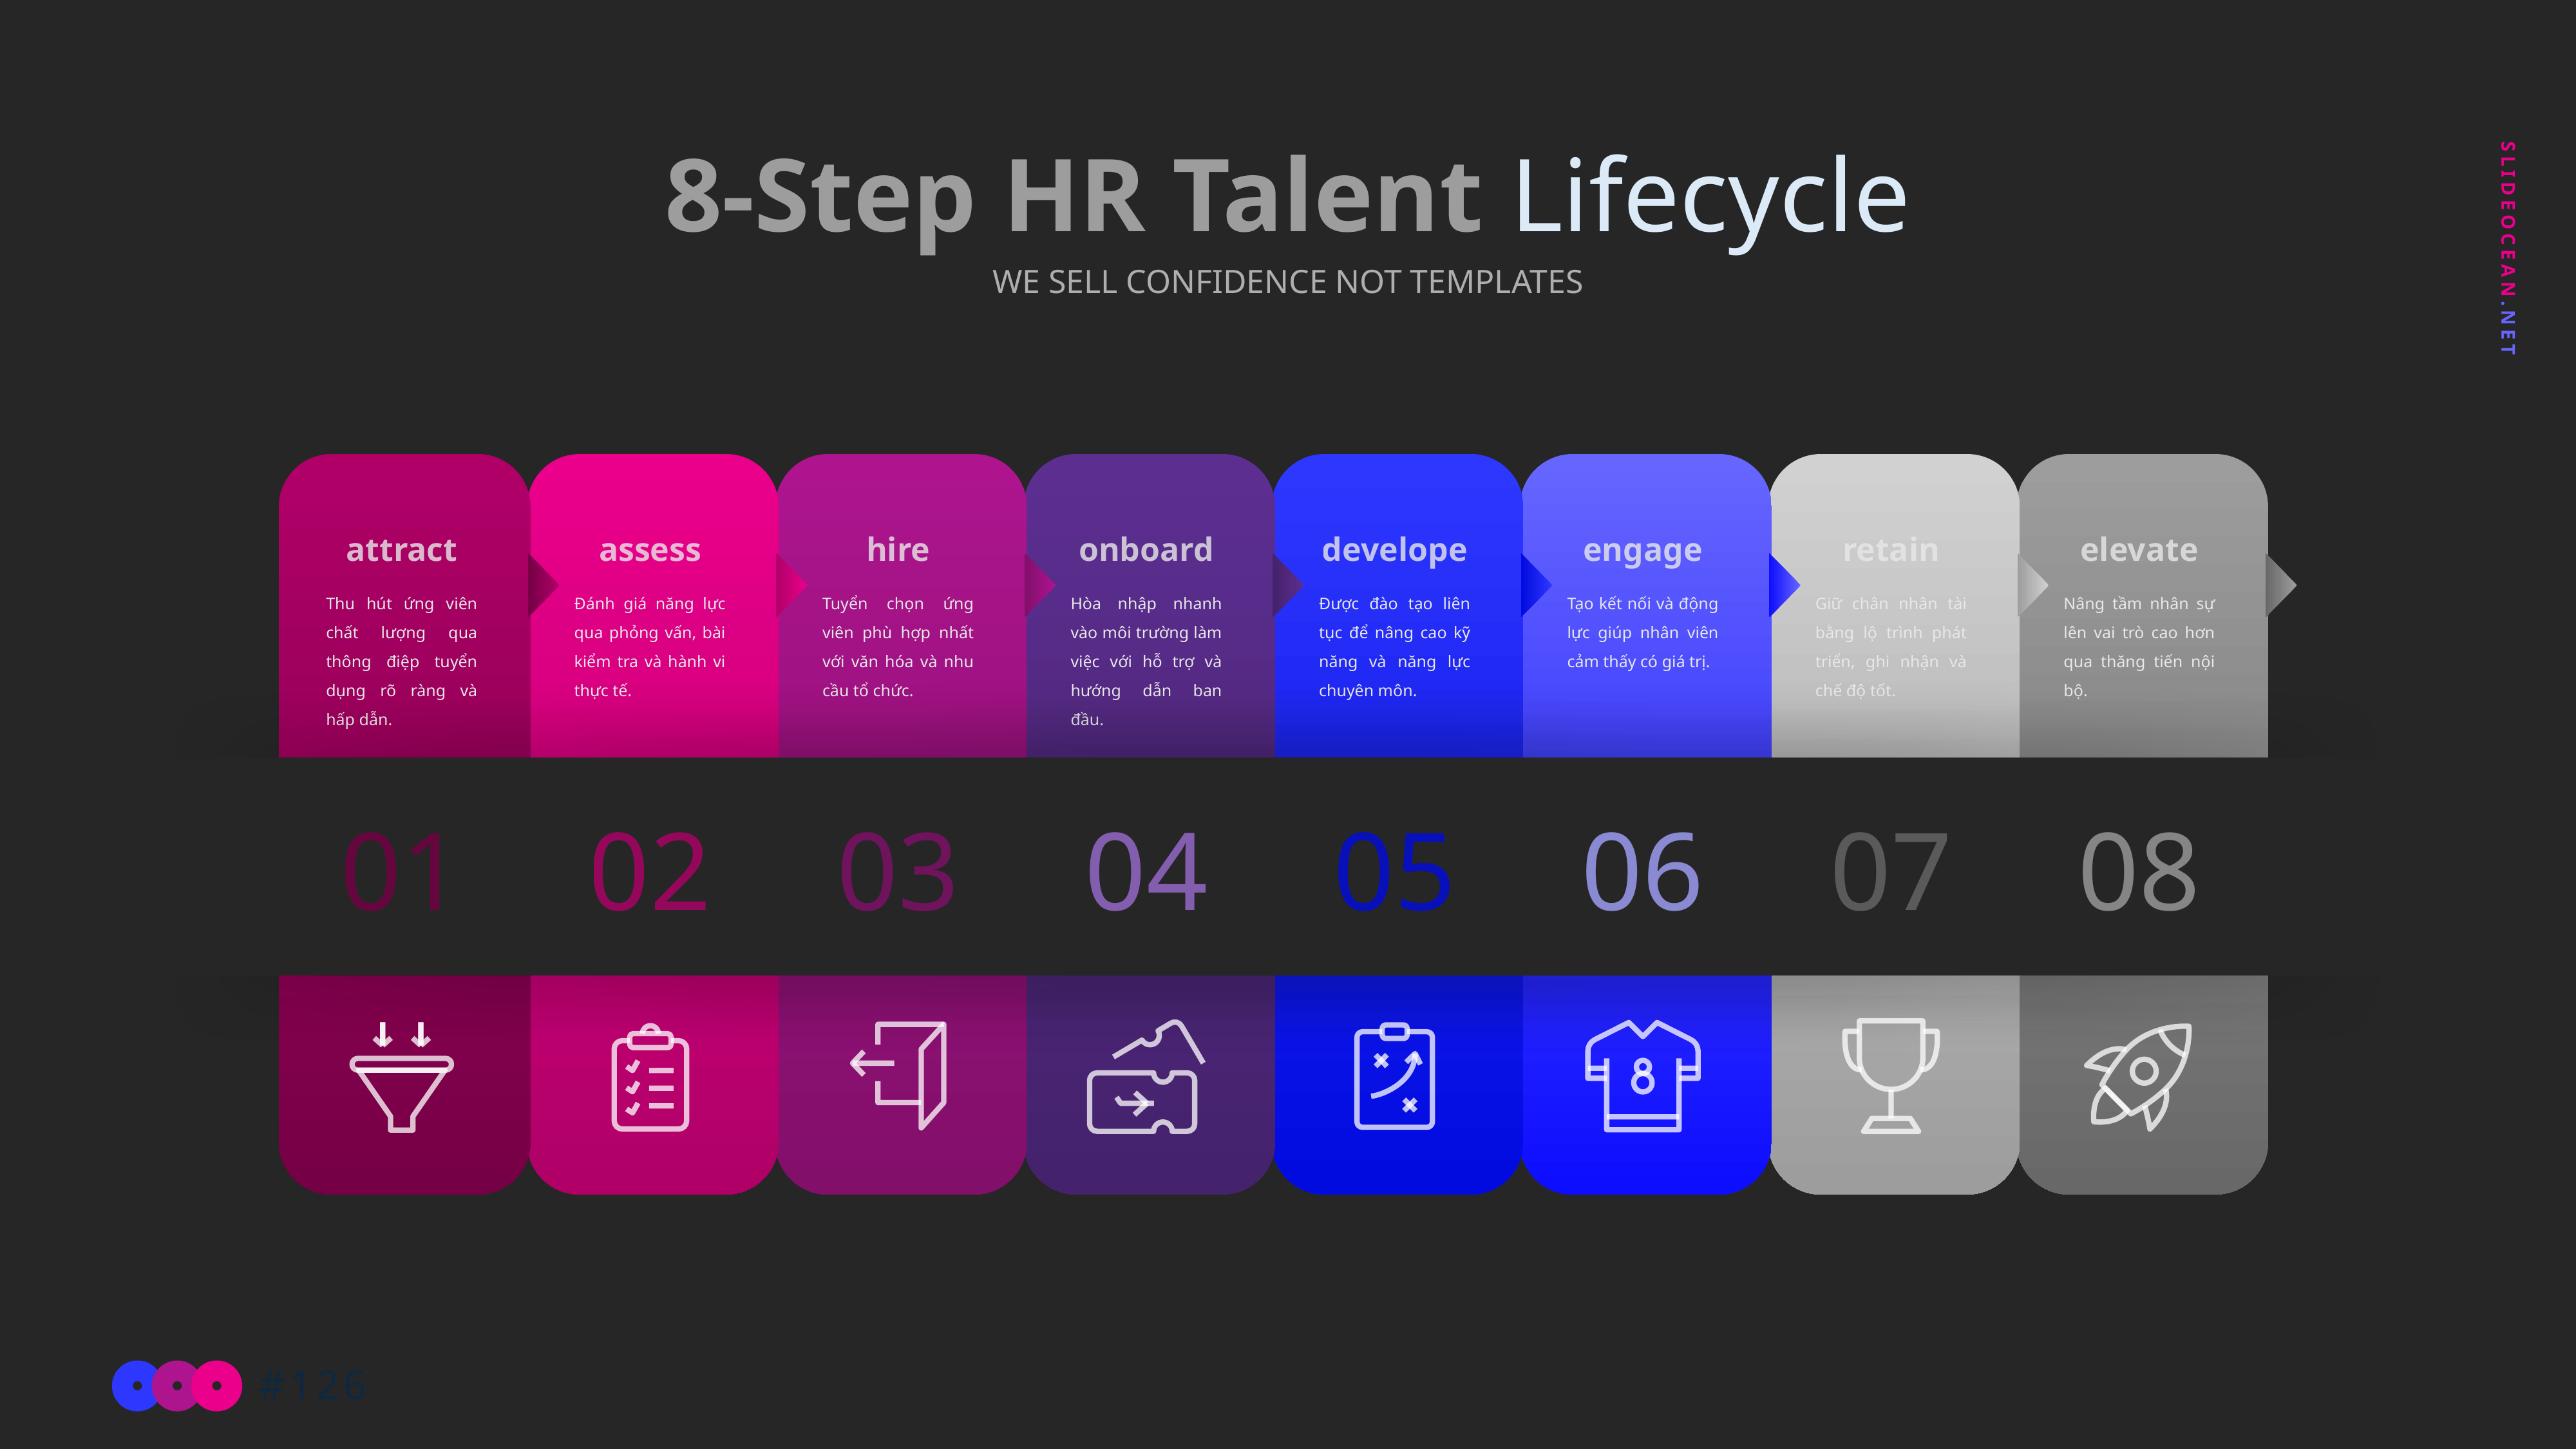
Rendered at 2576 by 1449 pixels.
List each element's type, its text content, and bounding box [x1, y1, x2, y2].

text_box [1553, 976, 1801, 1195]
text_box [278, 453, 560, 757]
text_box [812, 524, 984, 704]
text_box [316, 524, 488, 733]
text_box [90, 757, 2399, 976]
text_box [564, 524, 736, 704]
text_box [2049, 453, 2298, 757]
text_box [2054, 524, 2225, 704]
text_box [808, 453, 1057, 757]
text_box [560, 976, 808, 1195]
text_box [1801, 976, 2049, 1195]
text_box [1557, 524, 1729, 674]
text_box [1309, 524, 1481, 704]
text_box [1801, 453, 2049, 757]
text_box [1057, 976, 1305, 1195]
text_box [1553, 453, 1801, 757]
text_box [278, 976, 560, 1195]
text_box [1305, 976, 1553, 1195]
text_box 8-Step HR Talent Lifecycle [655, 126, 1921, 257]
text_box WE SELL CONFIDENCE NOT TEMPLATES [983, 256, 1593, 305]
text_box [560, 453, 808, 757]
text_box #126 [259, 1359, 435, 1408]
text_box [1805, 524, 1977, 704]
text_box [1057, 453, 1305, 757]
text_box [2049, 976, 2298, 1195]
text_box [1061, 524, 1233, 704]
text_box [808, 976, 1057, 1195]
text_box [1305, 453, 1553, 757]
